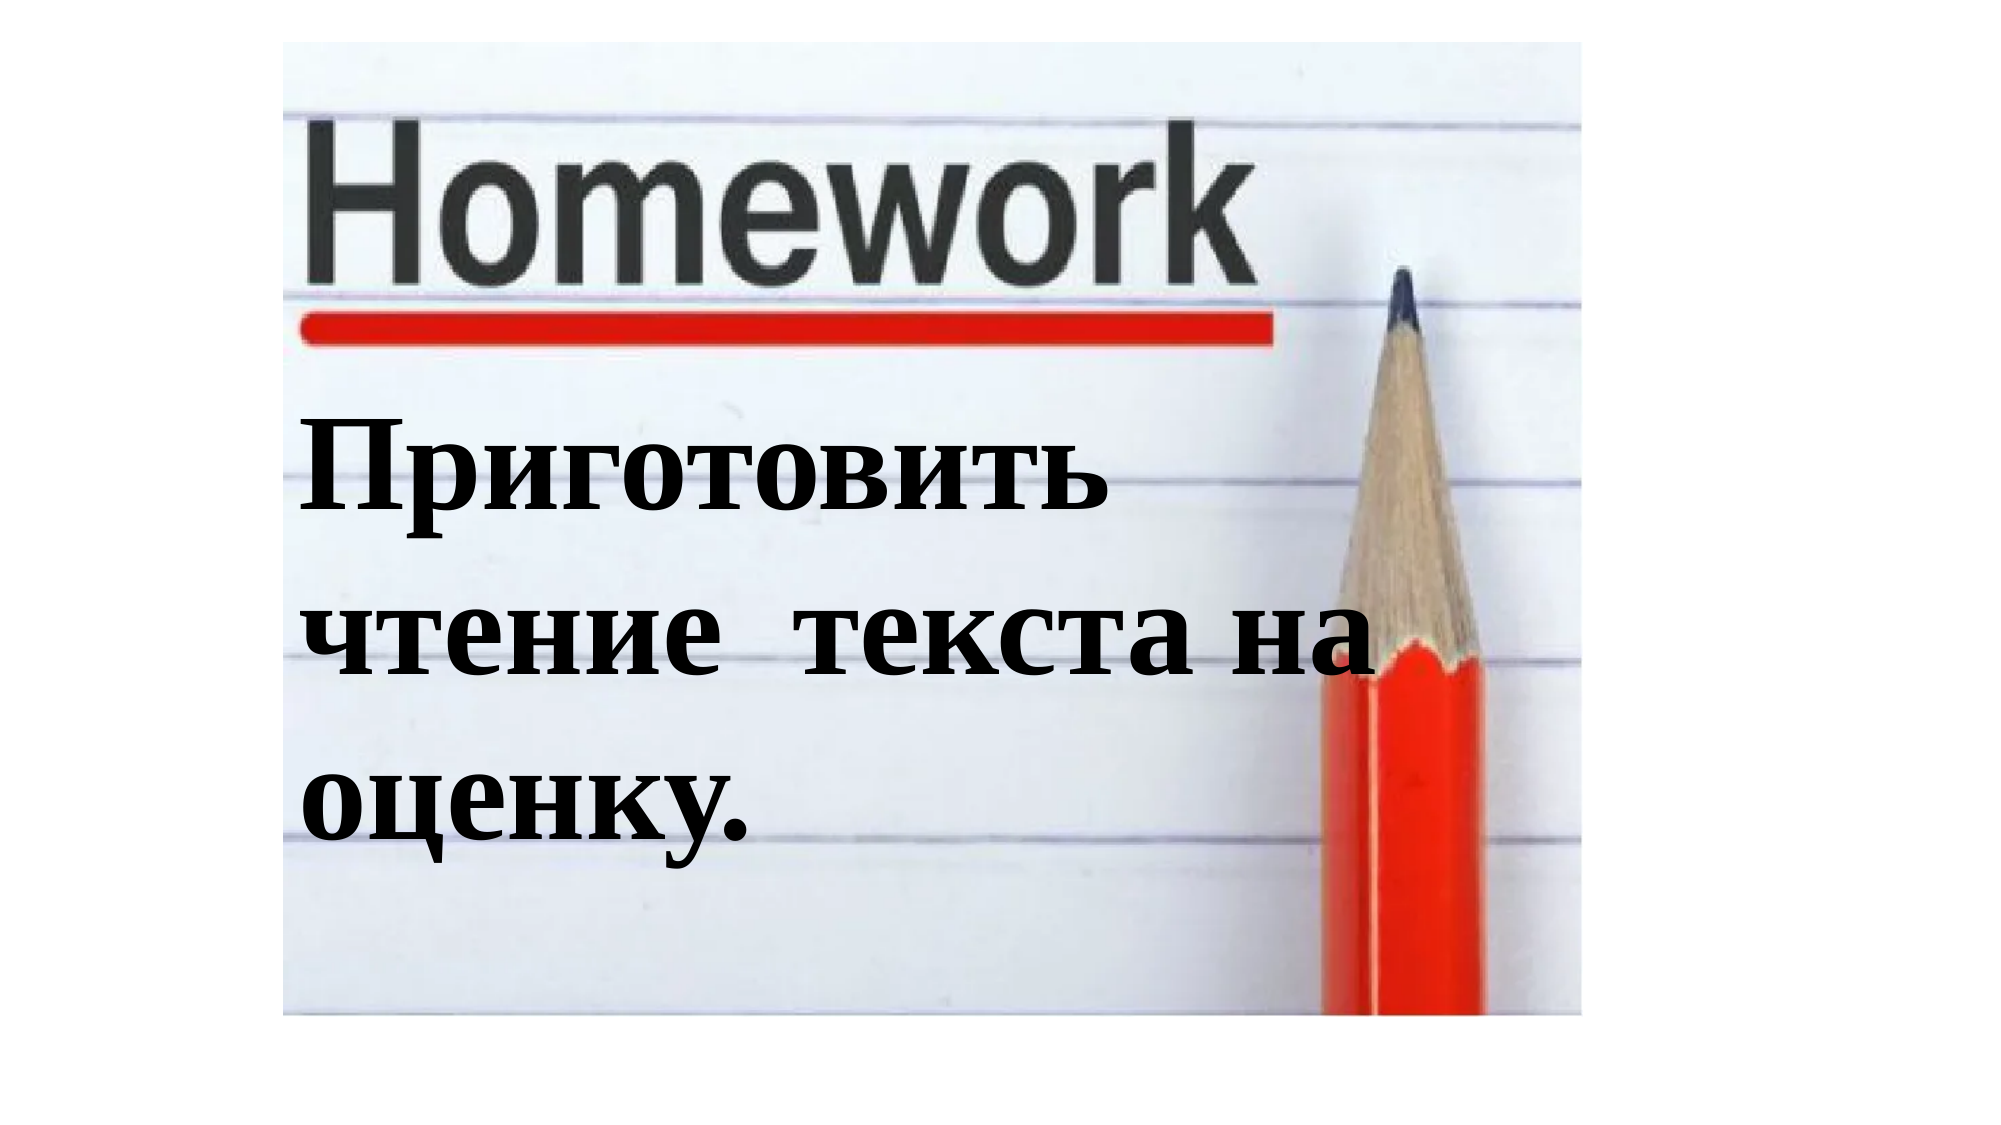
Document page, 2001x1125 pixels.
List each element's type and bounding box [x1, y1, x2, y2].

picture [283, 42, 1583, 1017]
